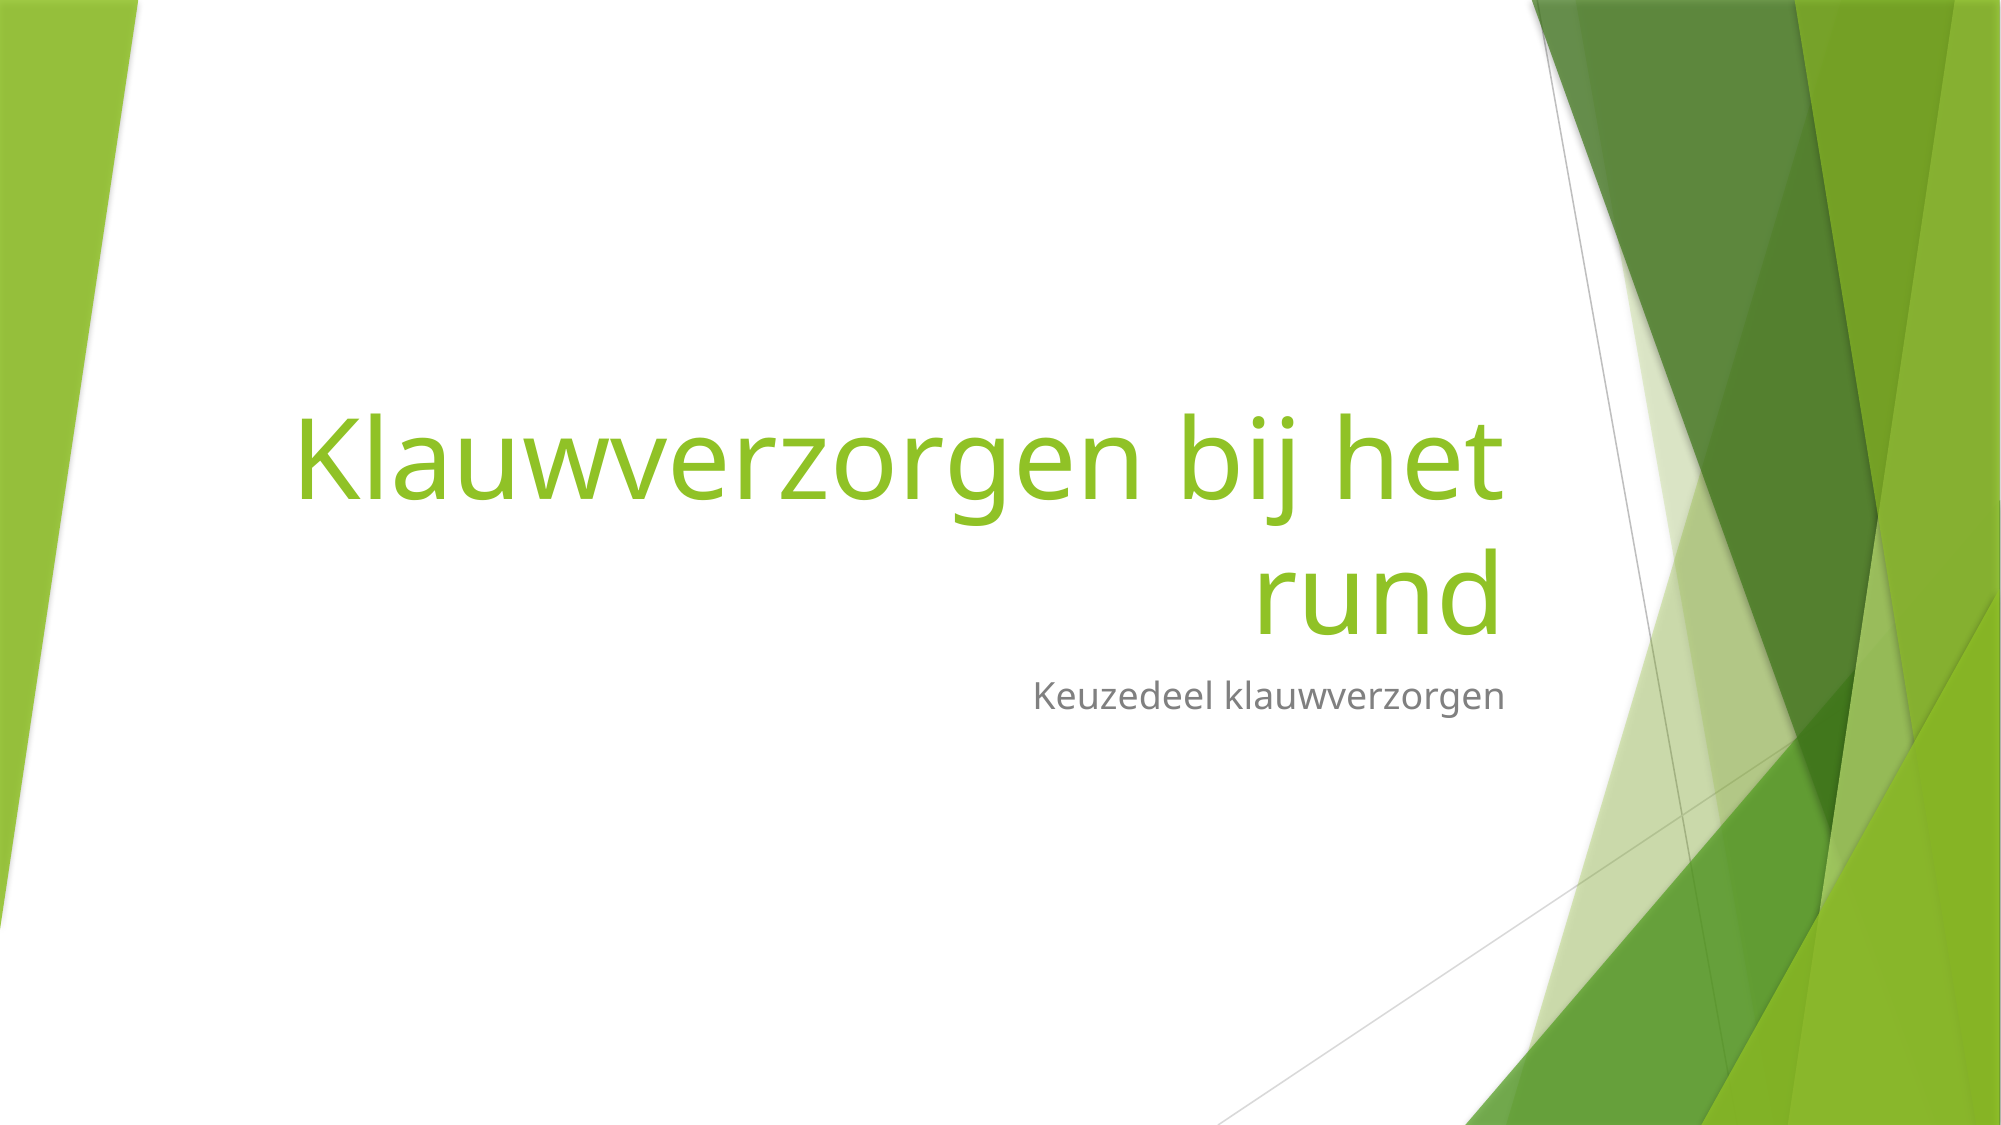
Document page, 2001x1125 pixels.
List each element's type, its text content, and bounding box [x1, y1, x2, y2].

subtitle Keuzedeel klauwverzorgen [247, 664, 1522, 845]
title Klauwverzorgen bij het rund [247, 394, 1522, 664]
